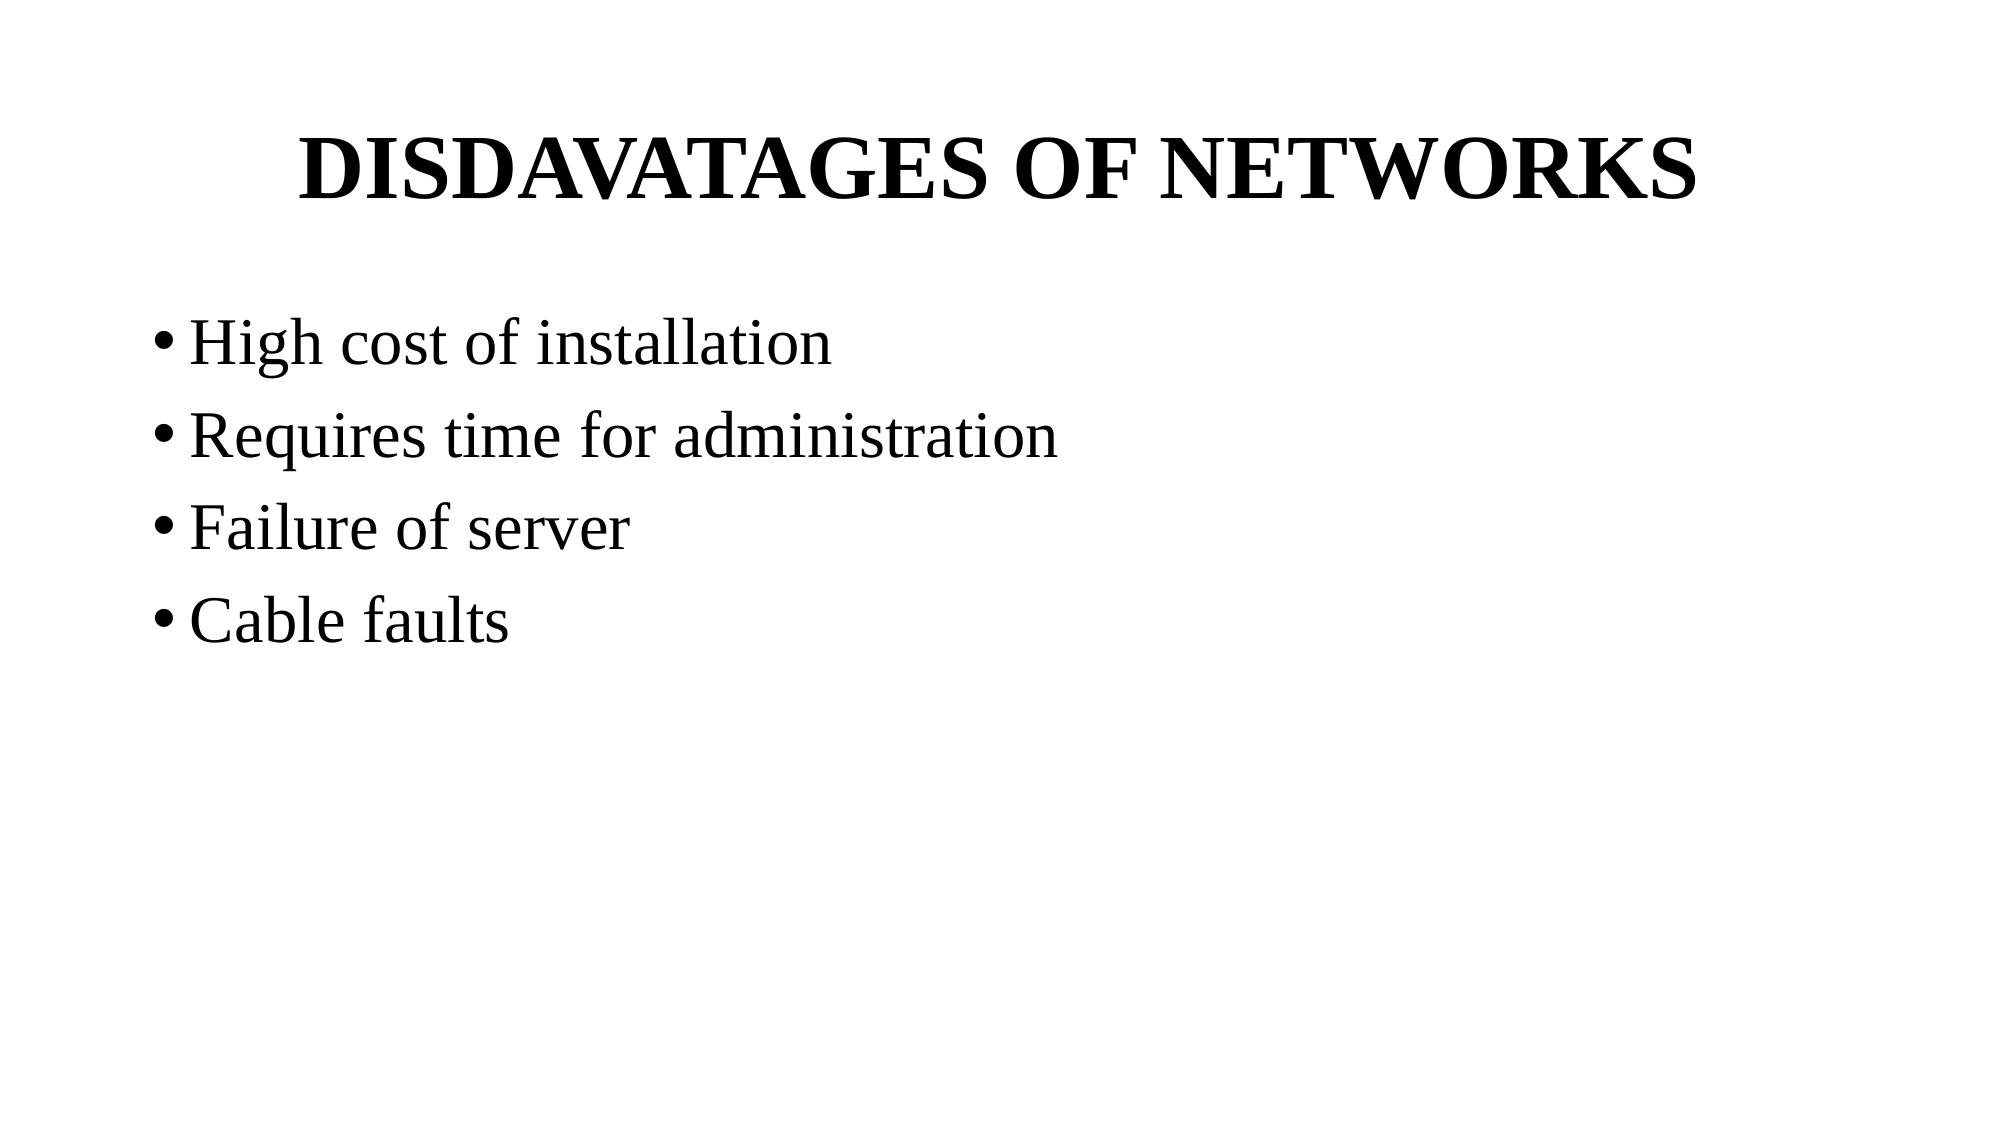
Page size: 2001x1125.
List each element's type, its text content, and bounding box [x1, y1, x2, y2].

list High cost of installation Requires time for administration Failure of server Cable faults [137, 299, 1863, 1014]
title DISDAVATAGES OF NETWORKS [137, 59, 1863, 278]
